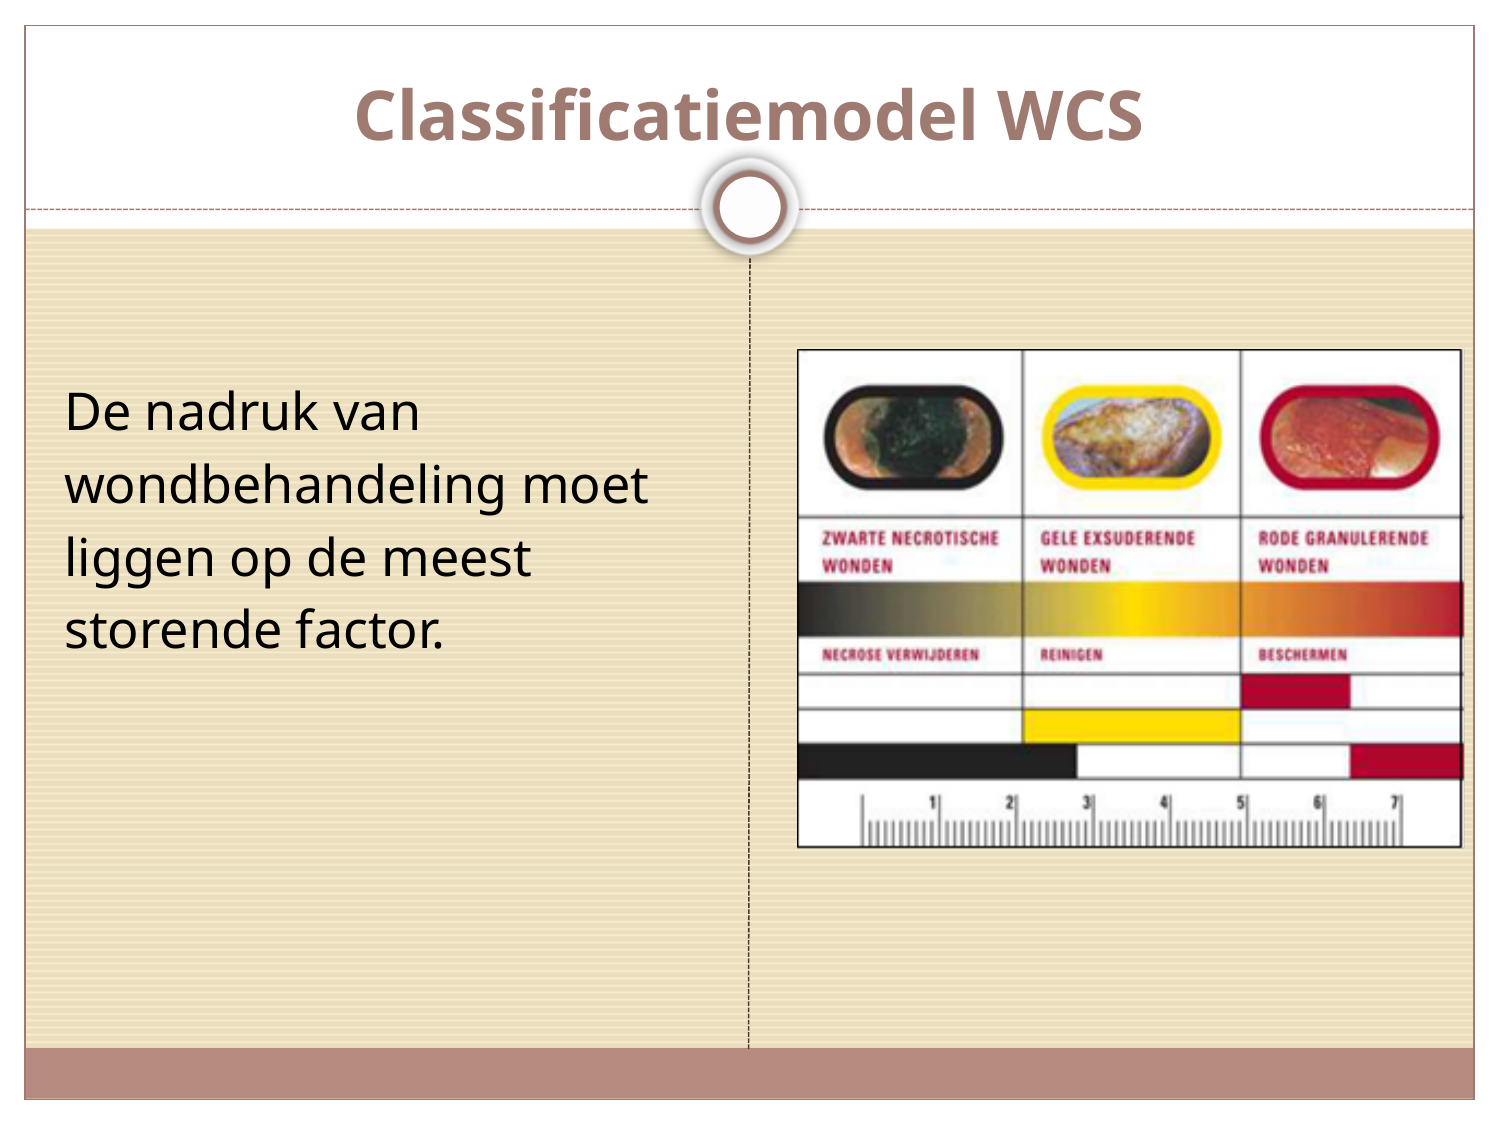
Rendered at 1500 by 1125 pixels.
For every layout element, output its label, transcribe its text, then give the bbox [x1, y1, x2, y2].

title Classificatiemodel WCS [49, 37, 1450, 162]
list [800, 352, 1466, 850]
list De nadruk van wondbehandeling moet liggen op de meest storende factor. [49, 224, 712, 993]
